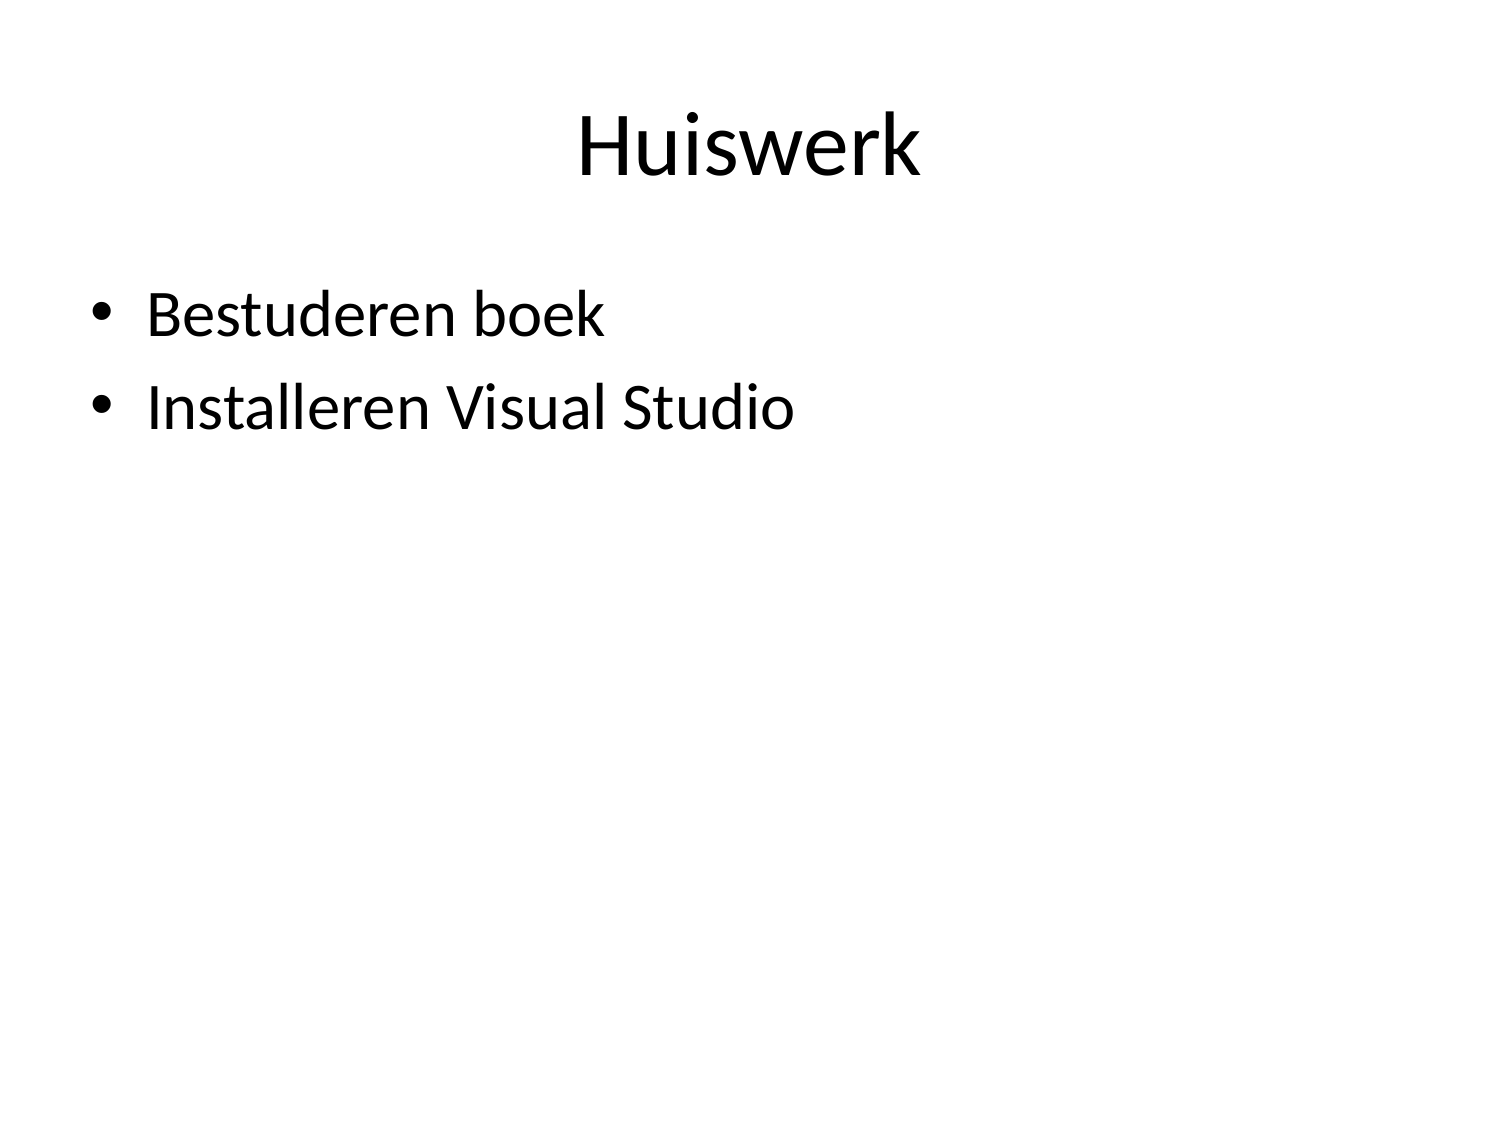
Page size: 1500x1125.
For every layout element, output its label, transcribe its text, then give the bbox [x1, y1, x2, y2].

title Huiswerk [75, 45, 1425, 233]
list Bestuderen boek Installeren Visual Studio [75, 262, 1425, 1005]
